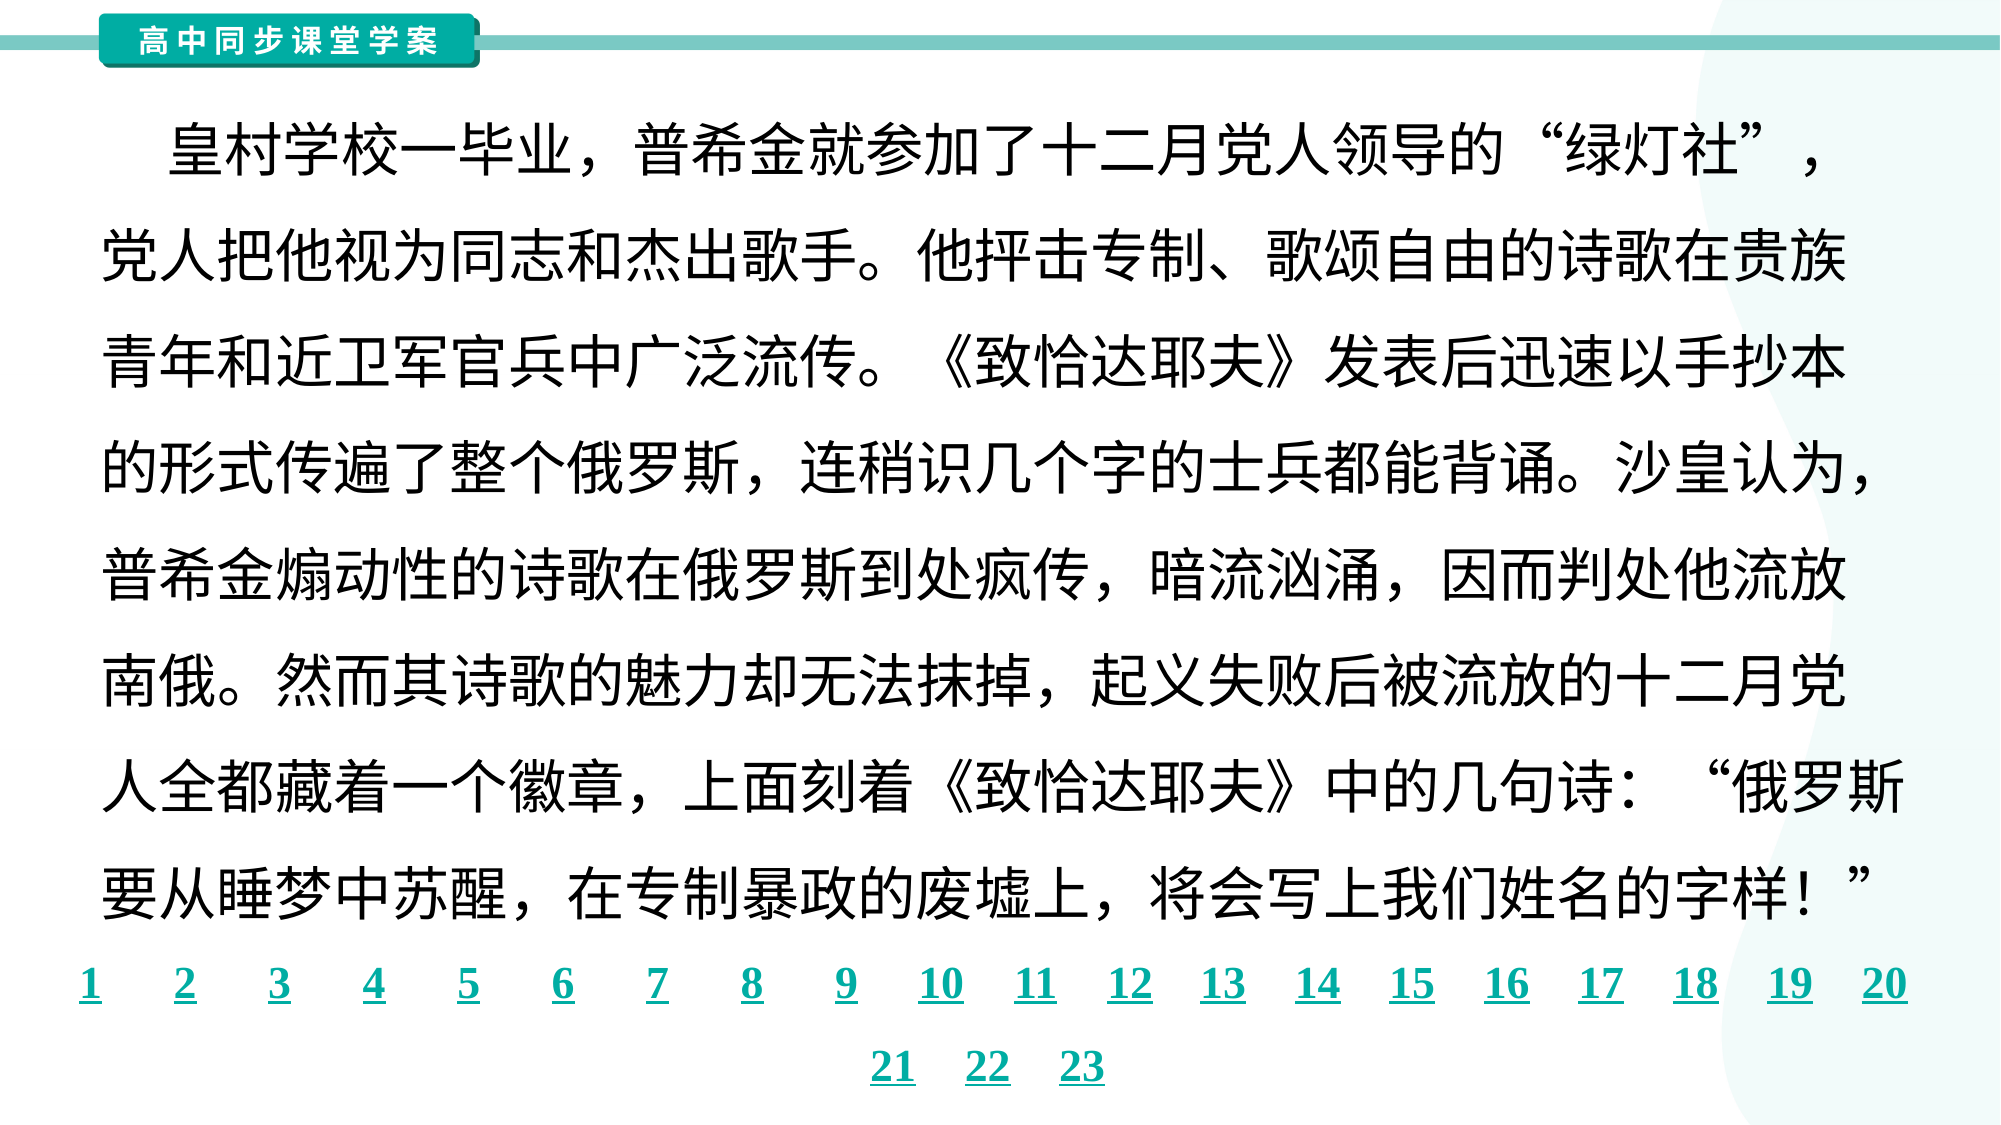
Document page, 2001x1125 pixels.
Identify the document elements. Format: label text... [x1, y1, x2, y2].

text_box 皇村学校一毕业，普希金就参加了十二月党人领导的“绿灯社”， 党人把他视为同志和杰出歌手。他抨击专制、歌颂自由的诗歌在贵族 青年和近卫军官兵中广泛流传。《致恰达耶夫》发表后迅速以手抄本 的形式传遍了整个俄罗斯，连稍识几个字的士兵都能背诵。沙皇认为， 普希金煽动性的诗歌在俄罗斯到处疯传，暗流汹涌，因而判处他流放 南俄。然而其诗歌的魅力却无法抹掉，起义失败后被流放的十二月党 人全都藏着一个徽章，上面刻着《致恰达耶夫》中的几句诗：“俄罗斯 要从睡梦中苏醒，在专制暴政的废墟上，将会写上我们姓名的字样！” [100, 76, 1899, 927]
picture [0, 0, 2000, 1125]
